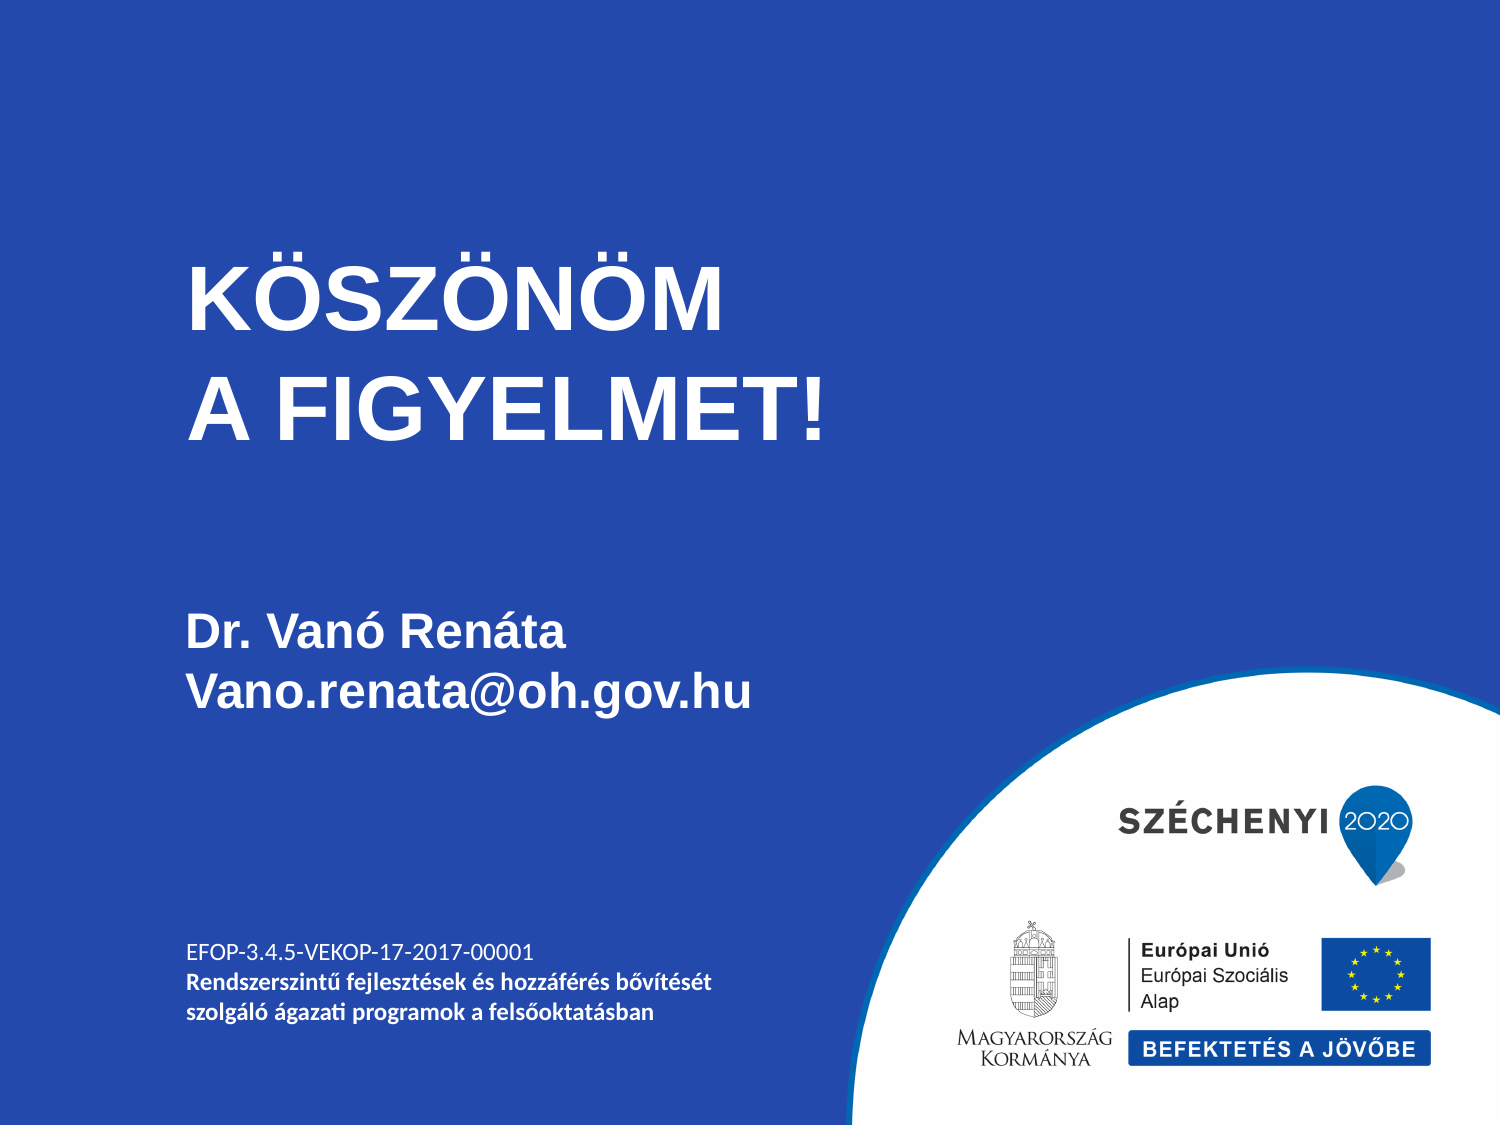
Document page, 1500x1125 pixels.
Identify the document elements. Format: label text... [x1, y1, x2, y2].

picture [0, 0, 1500, 1125]
title KÖSZÖNÖM A FIGYELMET! [171, 231, 897, 563]
text_box Dr. Vanó Renáta Vano.renata@oh.gov.hu [170, 590, 896, 745]
text_box EFOP-3.4.5-VEKOP-17-2017-00001 Rendszerszintű fejlesztések és hozzáférés bővítését szolgáló ágazati programok a felsőoktatásban [171, 927, 1206, 1033]
